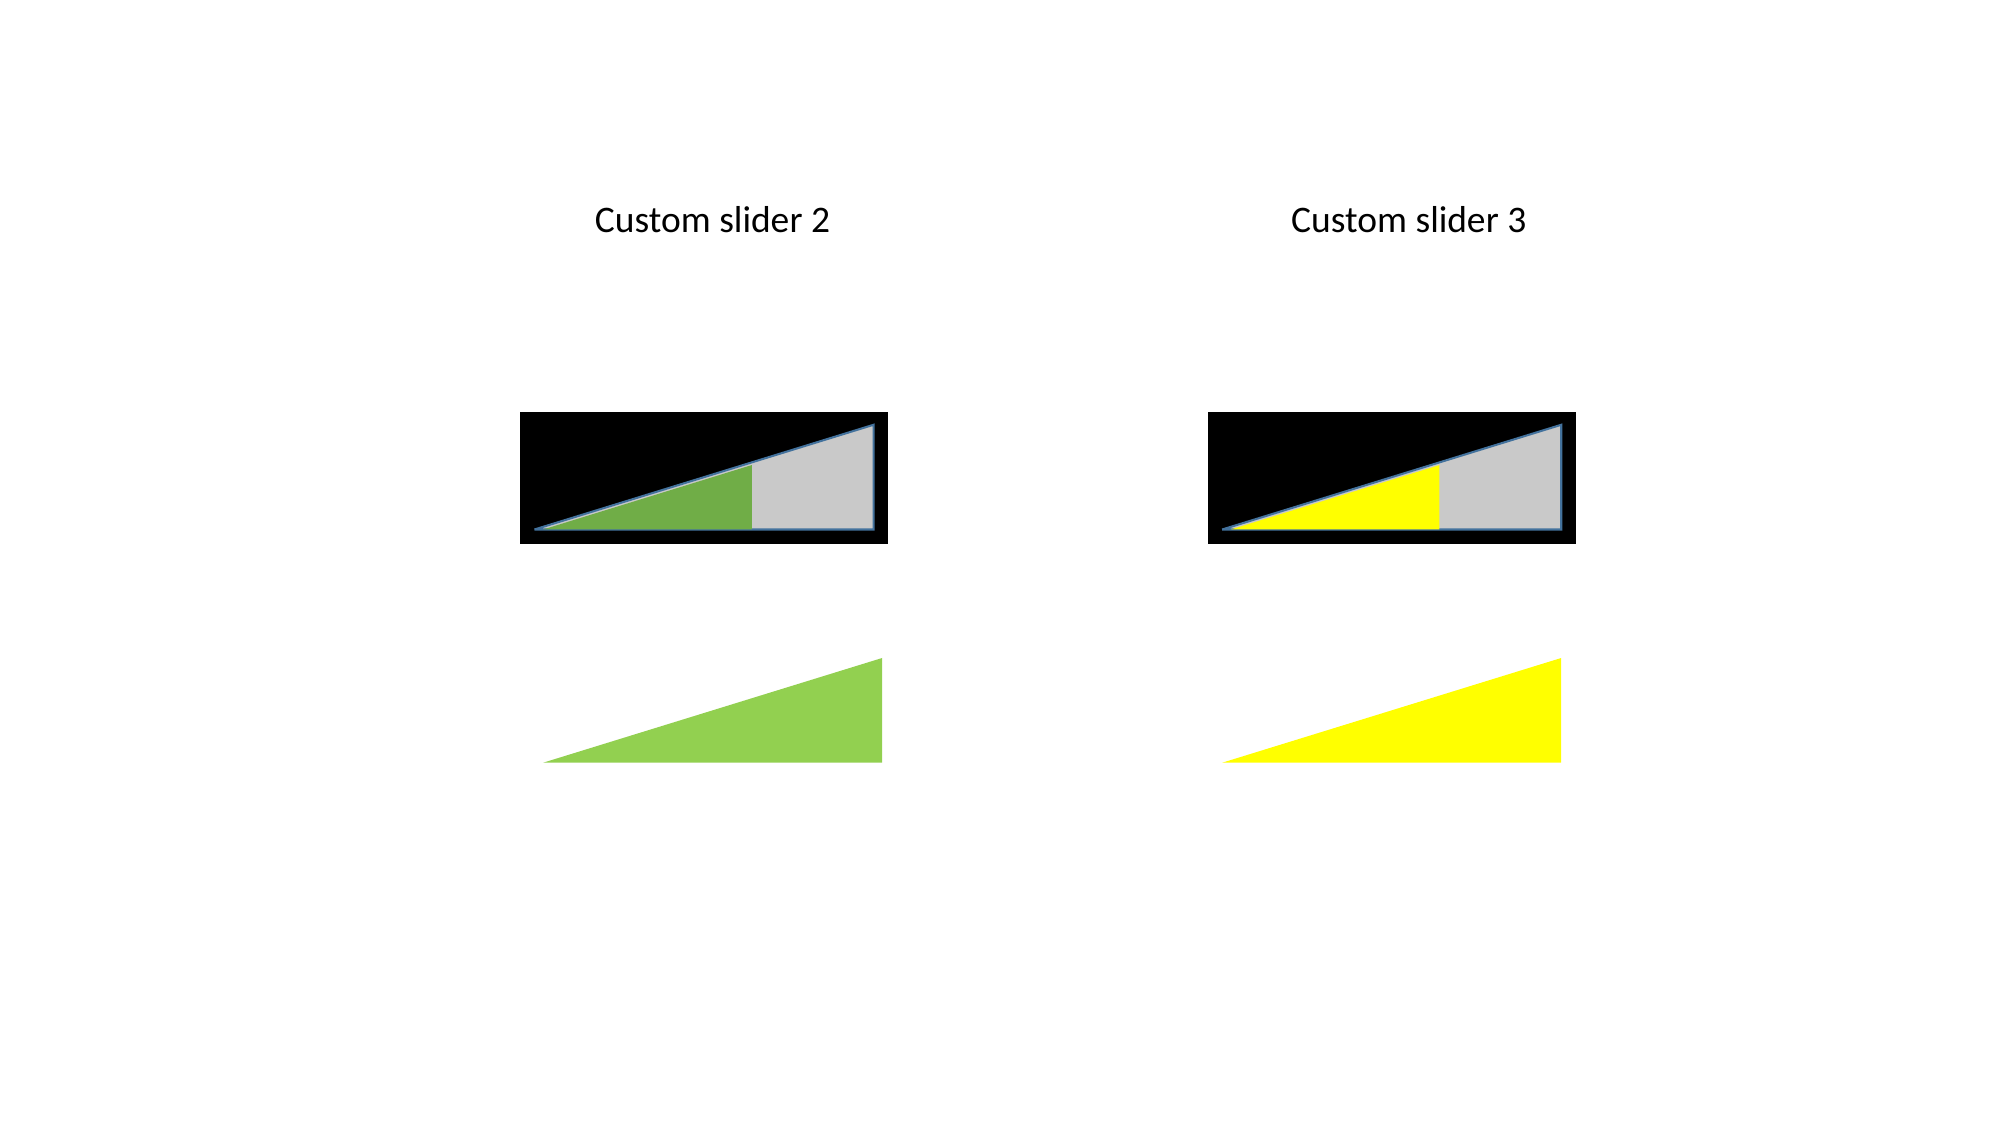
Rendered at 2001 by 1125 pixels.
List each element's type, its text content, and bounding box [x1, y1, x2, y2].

text_box [1221, 656, 1563, 764]
text_box [534, 423, 875, 531]
text_box [1221, 423, 1563, 531]
text_box [520, 412, 888, 544]
text_box [542, 463, 753, 531]
text_box [1230, 463, 1441, 531]
text_box [542, 656, 884, 764]
text_box Custom slider 3 [1255, 183, 1562, 253]
text_box [1208, 412, 1576, 544]
text_box Custom slider 2 [559, 183, 866, 253]
